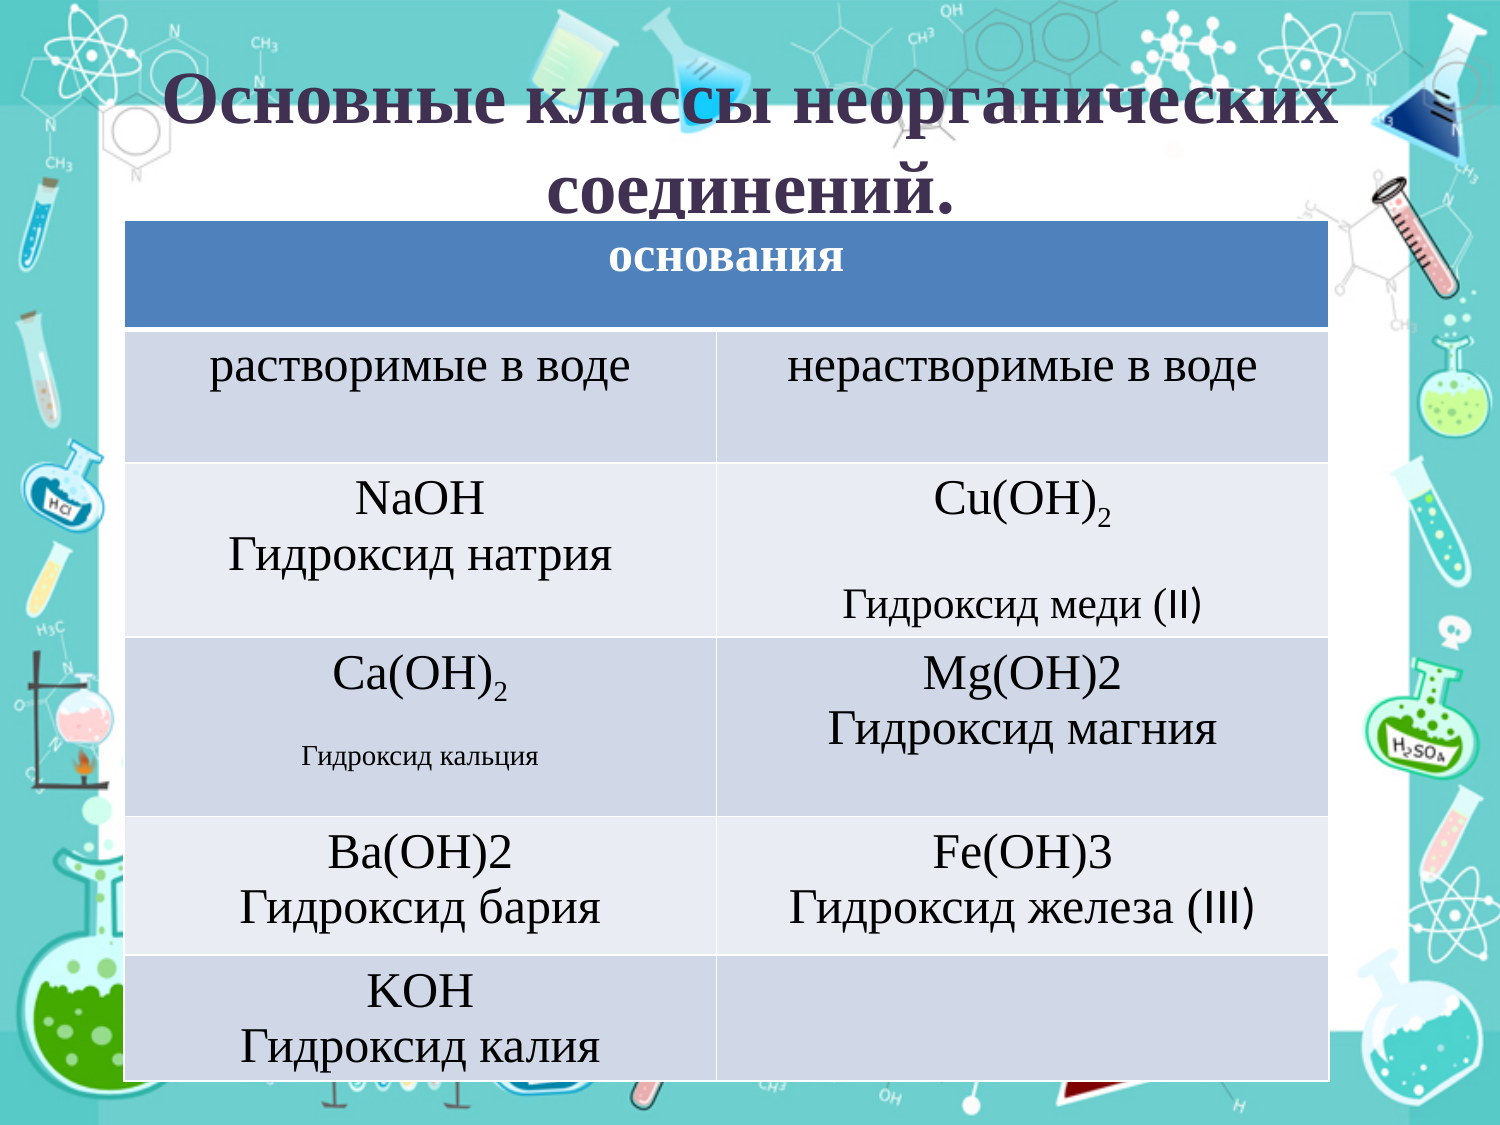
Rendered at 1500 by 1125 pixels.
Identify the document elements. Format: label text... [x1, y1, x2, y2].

table_cell нерастворимые в воде [717, 332, 1328, 462]
table_cell Ba(OH)2 Гидроксид бария [125, 817, 716, 954]
title Основные классы неорганических соединений. [100, 0, 1402, 188]
table_cell Ca(OH)2 Гидроксид кальция [125, 638, 716, 816]
table_cell [717, 956, 1328, 1080]
table_cell Mg(OH)2 Гидроксид магния [717, 638, 1328, 816]
table_cell растворимые в воде [125, 332, 716, 462]
table_cell NaOH Гидроксид натрия [125, 464, 716, 636]
table_cell Cu(OH)2 Гидроксид меди (II) [717, 464, 1328, 636]
table_header основания [125, 221, 1328, 327]
table_cell KOH Гидроксид калия [125, 956, 716, 1080]
picture [0, 0, 1500, 1125]
table_cell Fe(OH)3 Гидроксид железа (III) [717, 817, 1328, 954]
